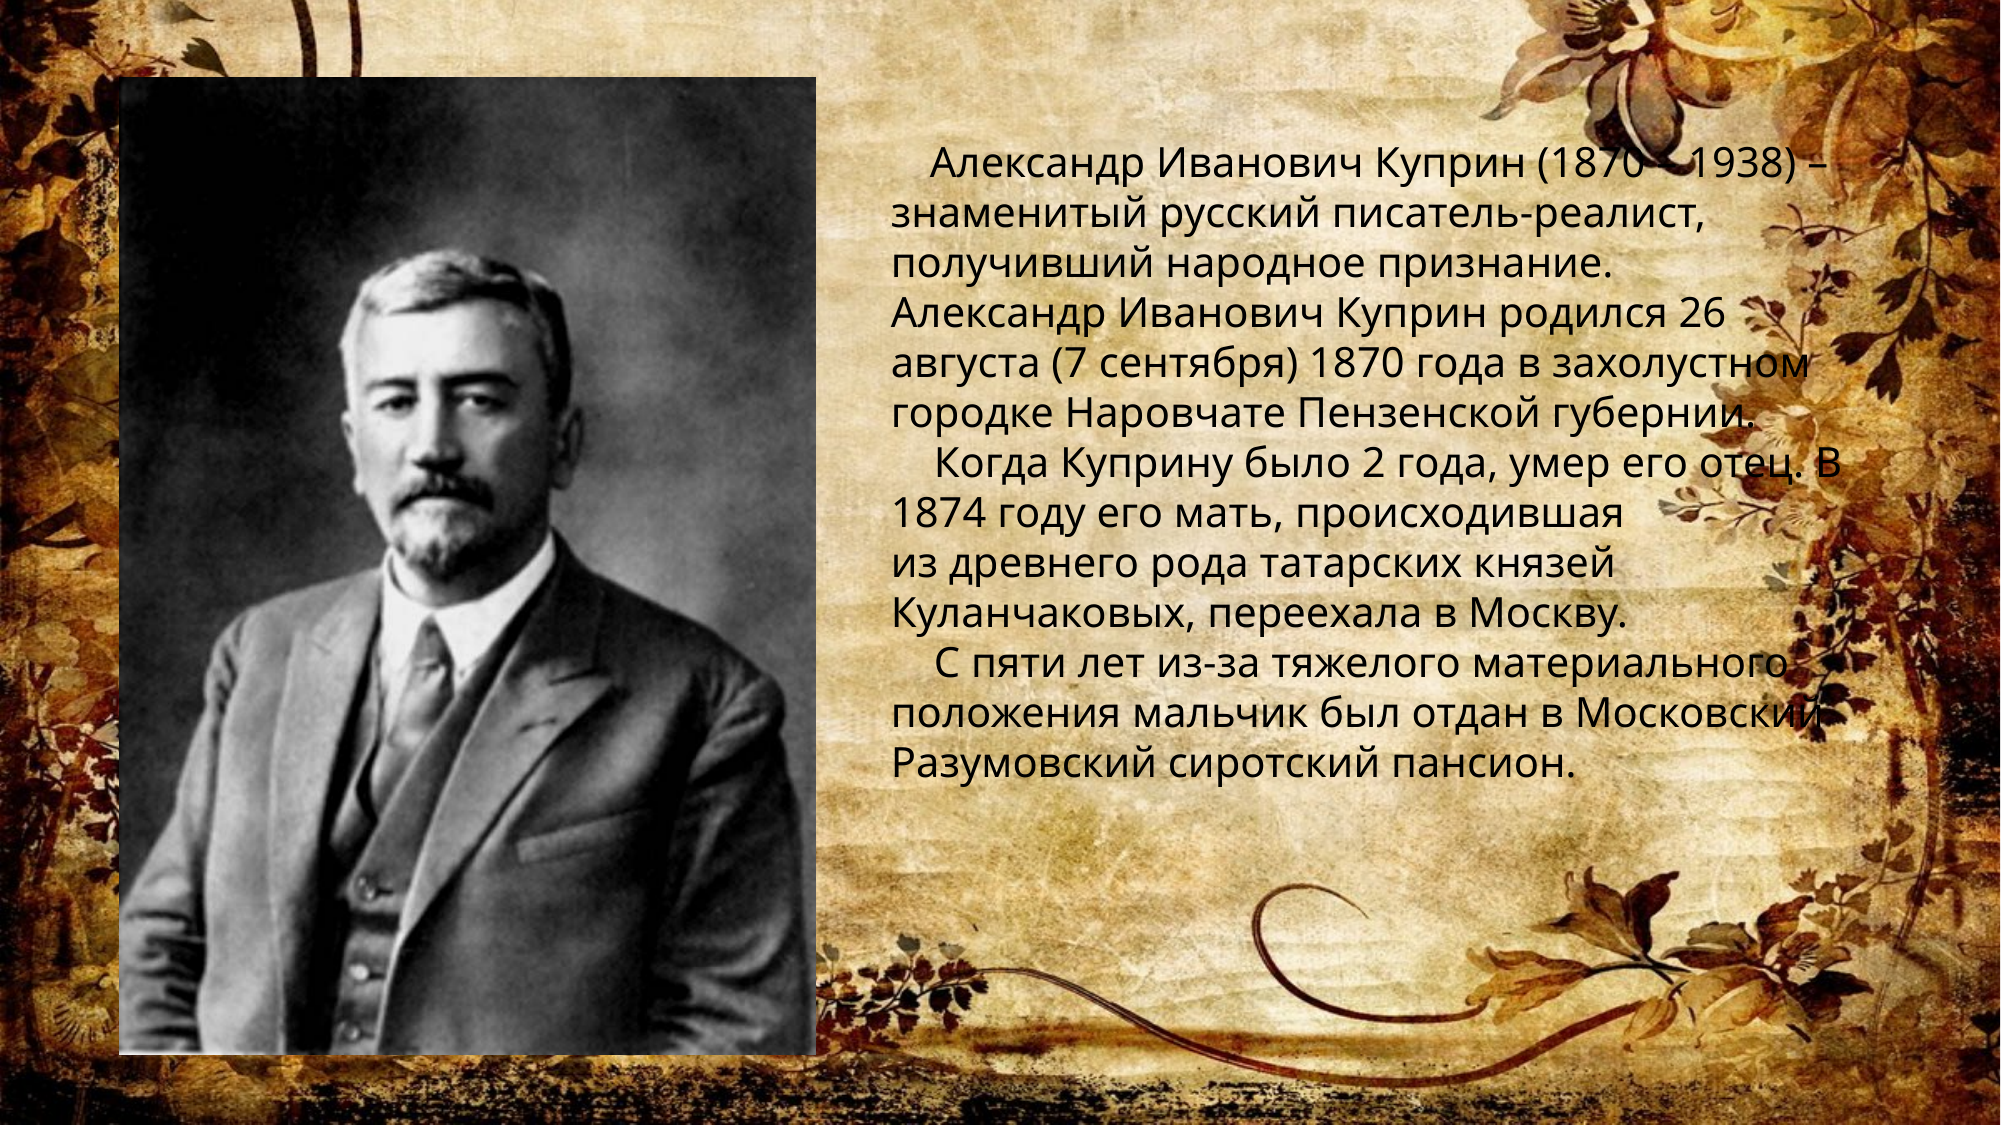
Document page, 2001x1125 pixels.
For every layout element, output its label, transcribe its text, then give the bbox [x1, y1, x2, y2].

picture [0, 0, 2001, 1125]
text_box Александр Иванович Куприн (1870 – 1938) – знаменитый русский писатель-реалист, получивший народное признание. Александр Иванович Куприн родился 26 августа (7 сентября) 1870 года в захолустном городке Наровчате Пензенской губернии. Когда Куприну было 2 года, умер его отец. В 1874 году его мать, происходившая из древнего рода татарских князей Куланчаковых, переехала в Москву. С пяти лет из-за тяжелого материального положения мальчик был отдан в Московский Разумовский сиротский пансион. [876, 128, 1884, 1019]
